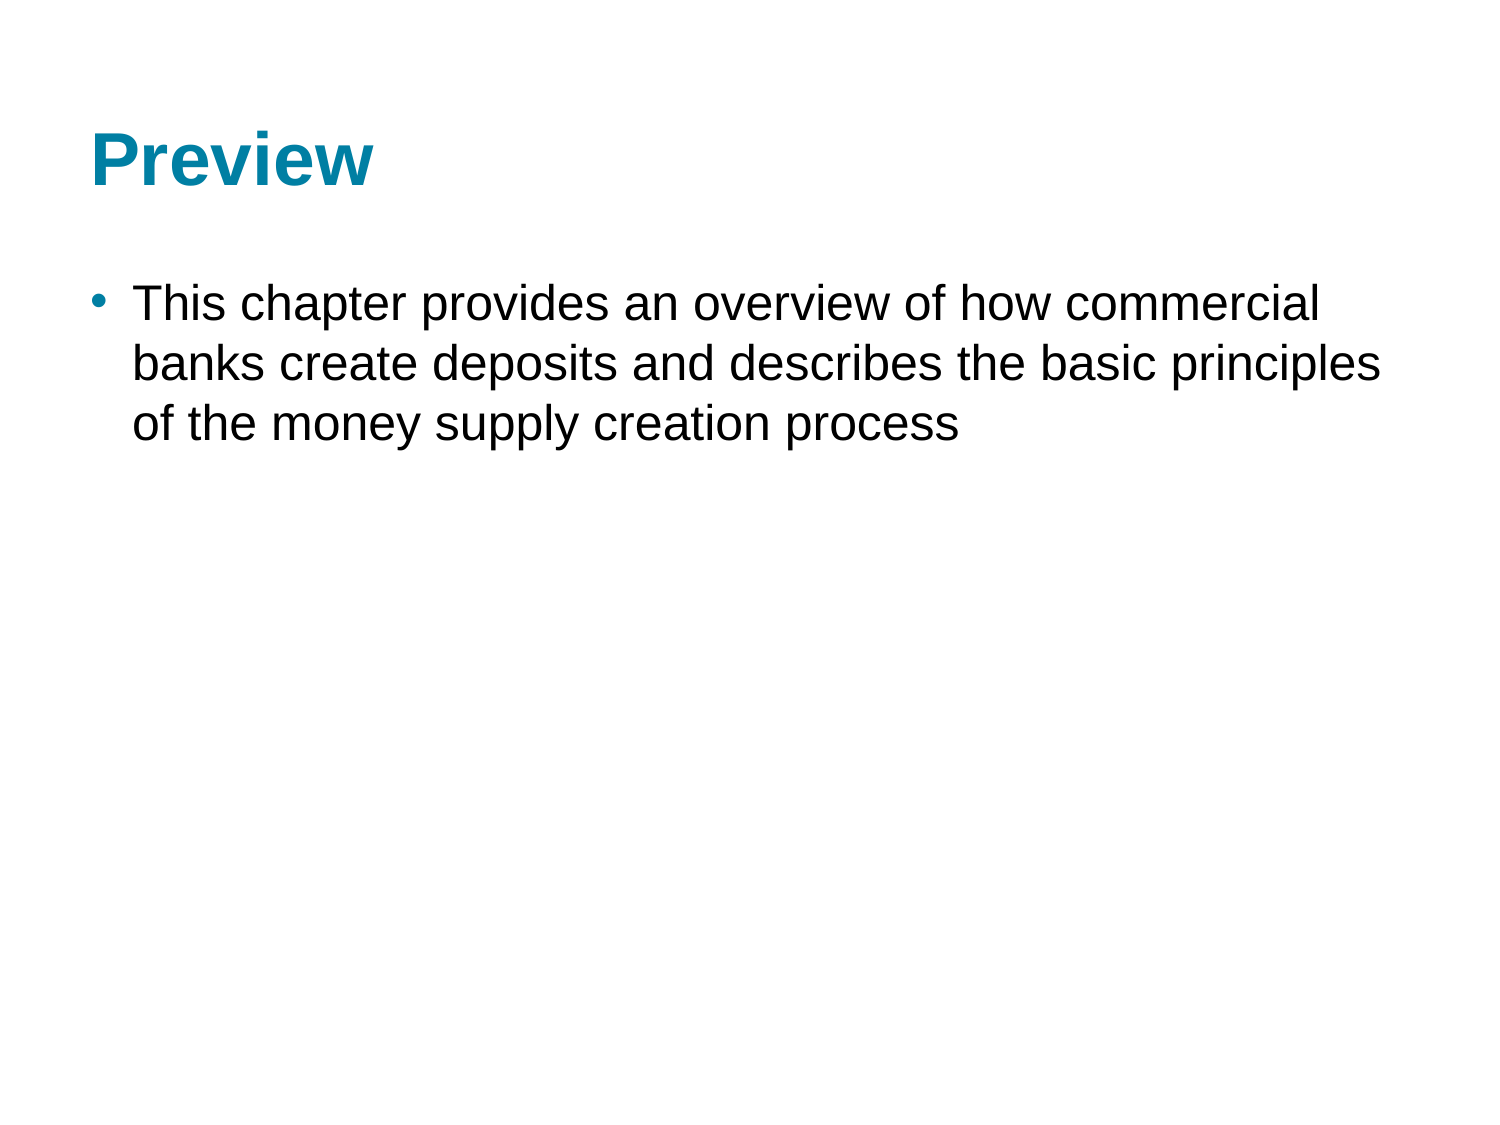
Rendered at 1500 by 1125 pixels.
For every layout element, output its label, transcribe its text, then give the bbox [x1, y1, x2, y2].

list This chapter provides an overview of how commercial banks create deposits and describes the basic principles of the money supply creation process [75, 255, 1425, 1021]
title Preview [75, 35, 1425, 216]
